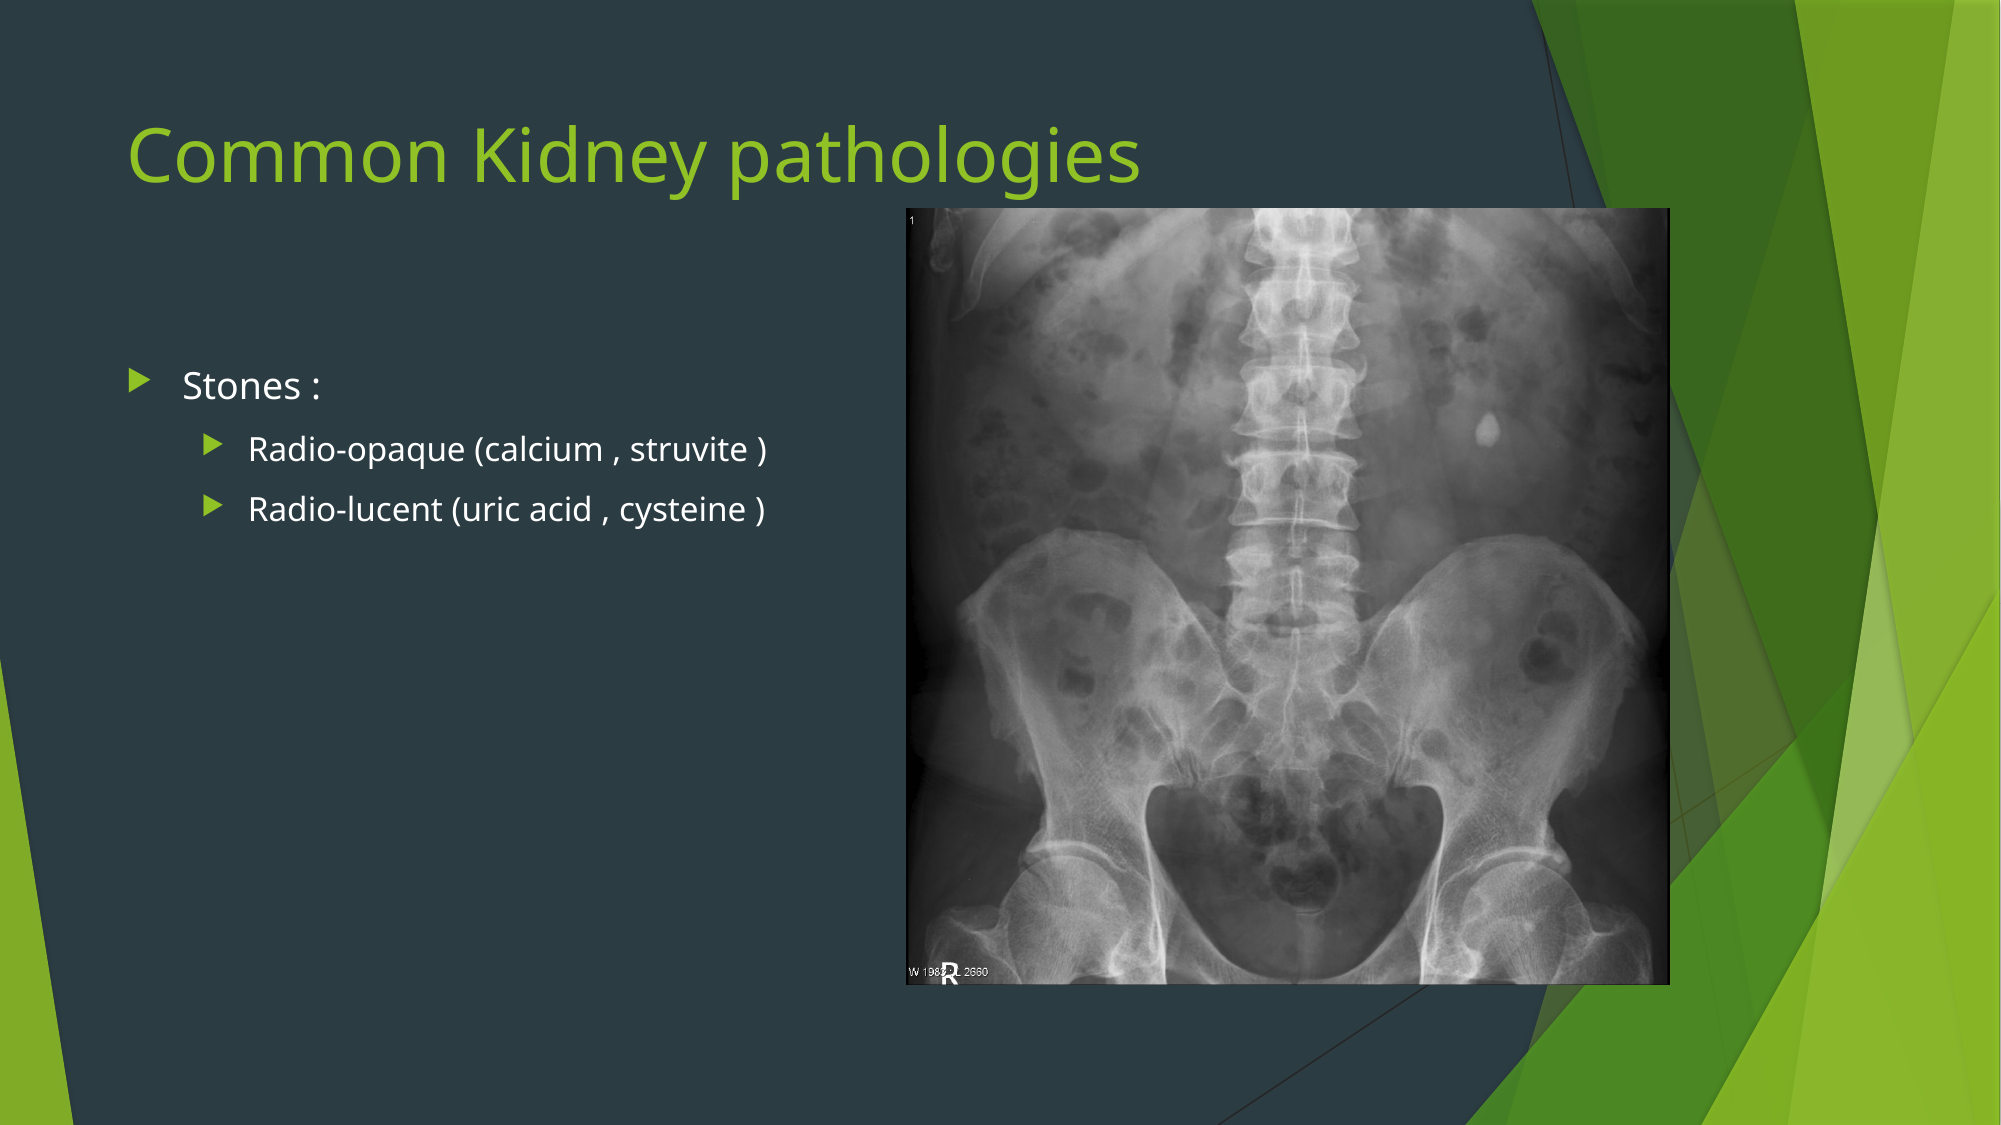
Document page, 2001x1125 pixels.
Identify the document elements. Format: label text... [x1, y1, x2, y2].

list Stones : Radio-opaque (calcium , struvite ) Radio-lucent (uric acid , cysteine ) [111, 354, 905, 992]
picture [906, 207, 1670, 985]
title Common Kidney pathologies [111, 99, 1522, 317]
